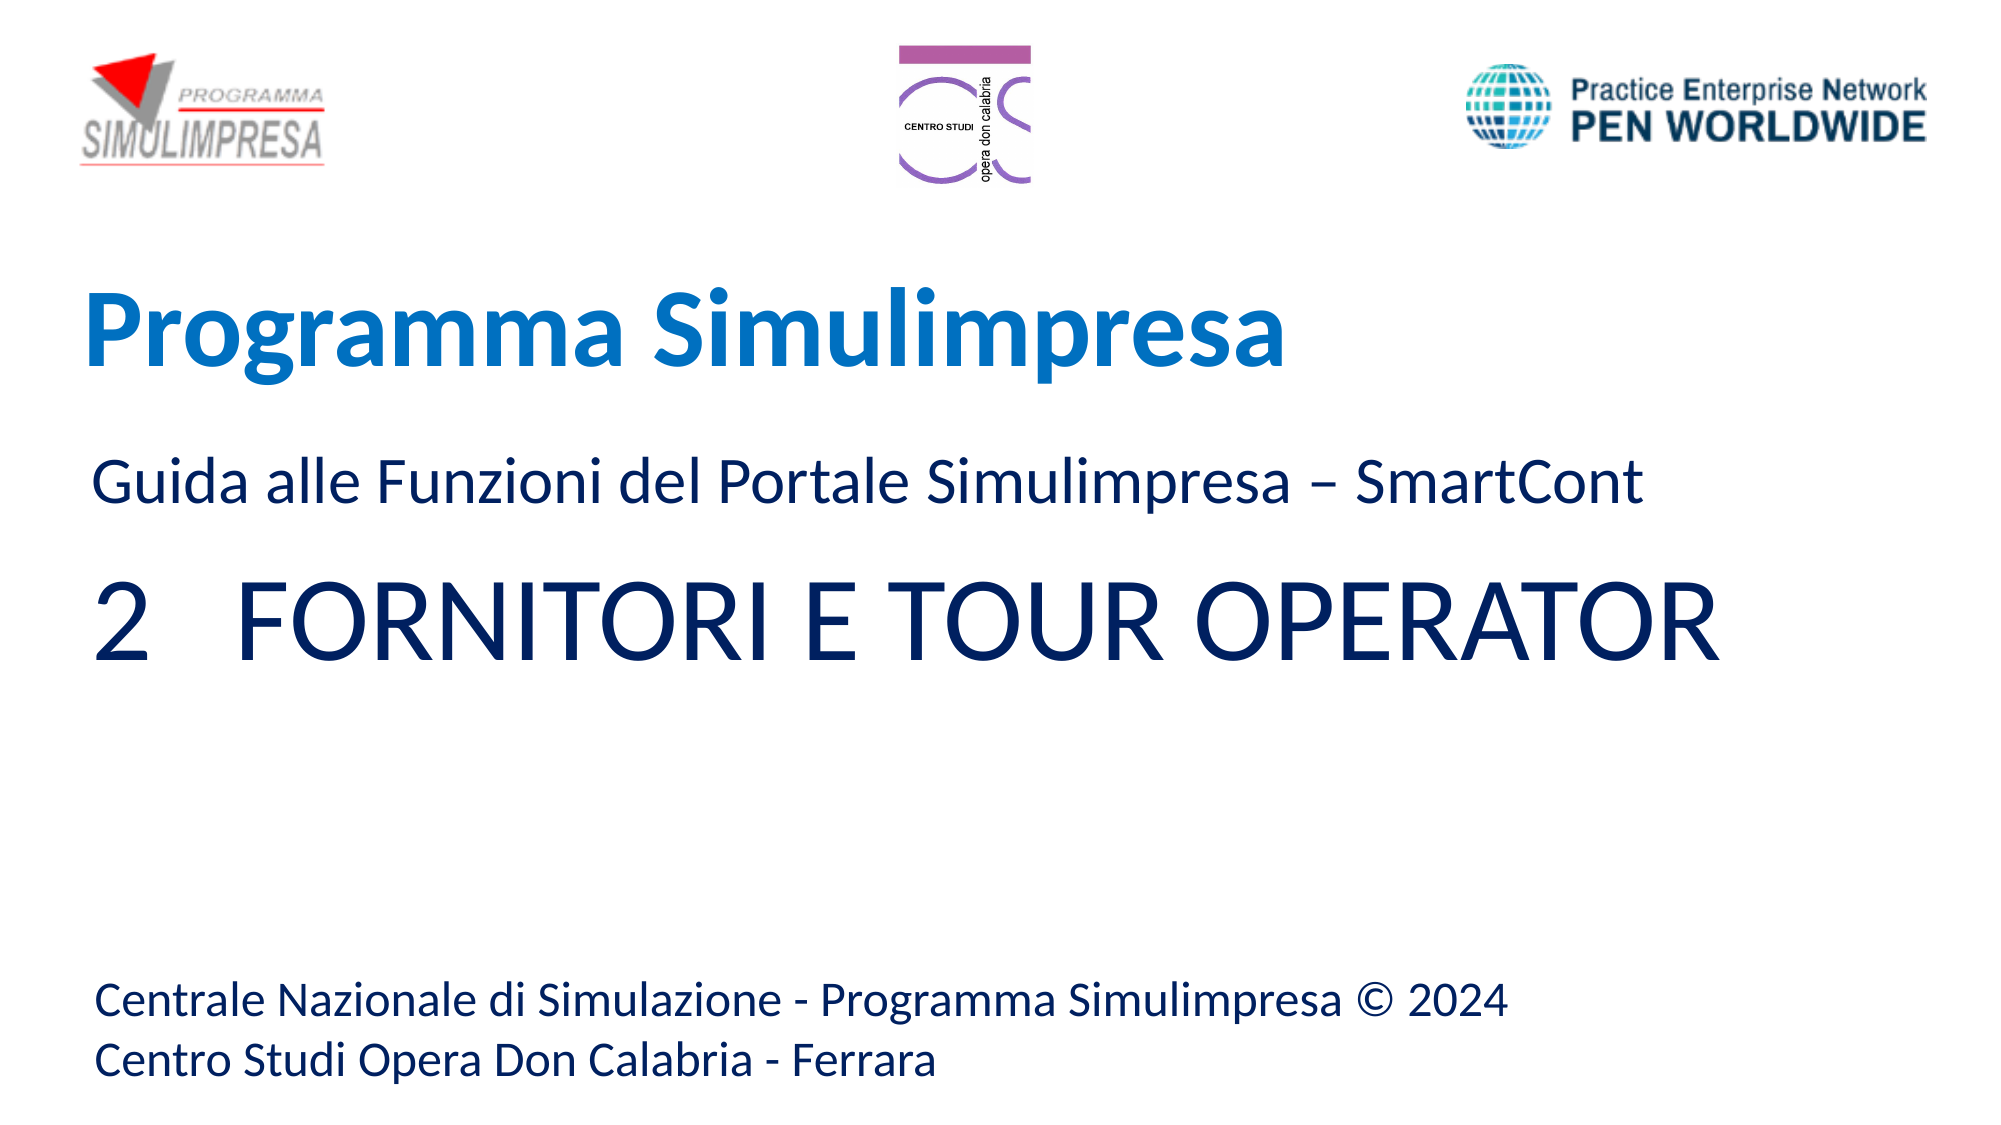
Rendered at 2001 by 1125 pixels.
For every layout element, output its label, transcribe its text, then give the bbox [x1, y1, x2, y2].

picture [896, 42, 1034, 188]
subtitle Guida alle Funzioni del Portale Simulimpresa – SmartCont 2 FORNITORI E TOUR OPERATOR [76, 438, 1864, 852]
picture [1466, 64, 1927, 149]
text_box Centrale Nazionale di Simulazione - Programma Simulimpresa © 2024 Centro Studi Opera Don Calabria - Ferrara [92, 965, 1926, 1087]
title Programma Simulimpresa [68, 191, 1856, 398]
picture [76, 50, 336, 168]
